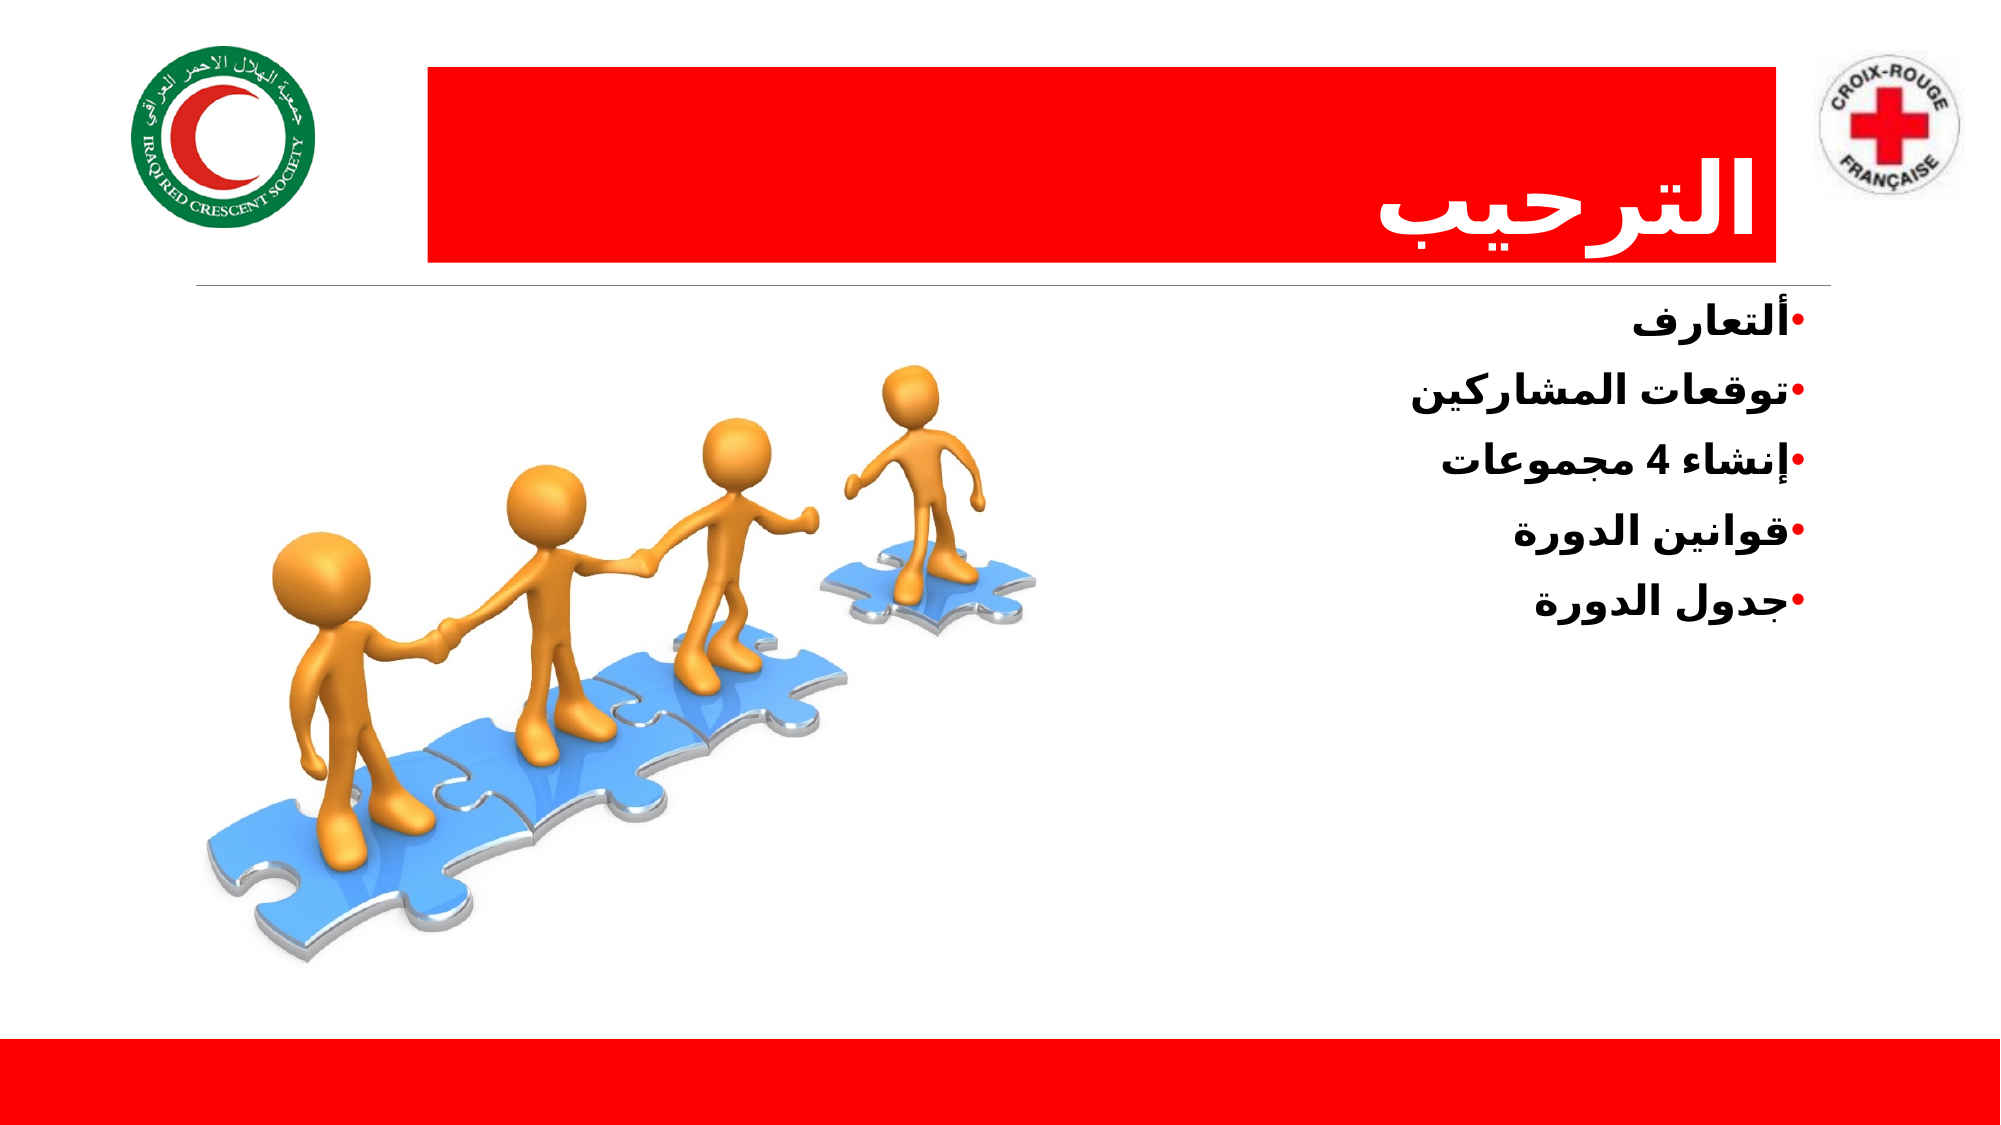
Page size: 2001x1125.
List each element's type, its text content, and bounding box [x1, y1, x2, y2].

picture [154, 326, 1074, 1017]
title الترحيب [427, 67, 1777, 263]
picture [131, 46, 316, 228]
text_box ألتعارف توقعات المشاركين إنشاء 4 مجموعات قوانين الدورة جدول الدورة [155, 291, 1806, 952]
picture [1813, 49, 1965, 202]
